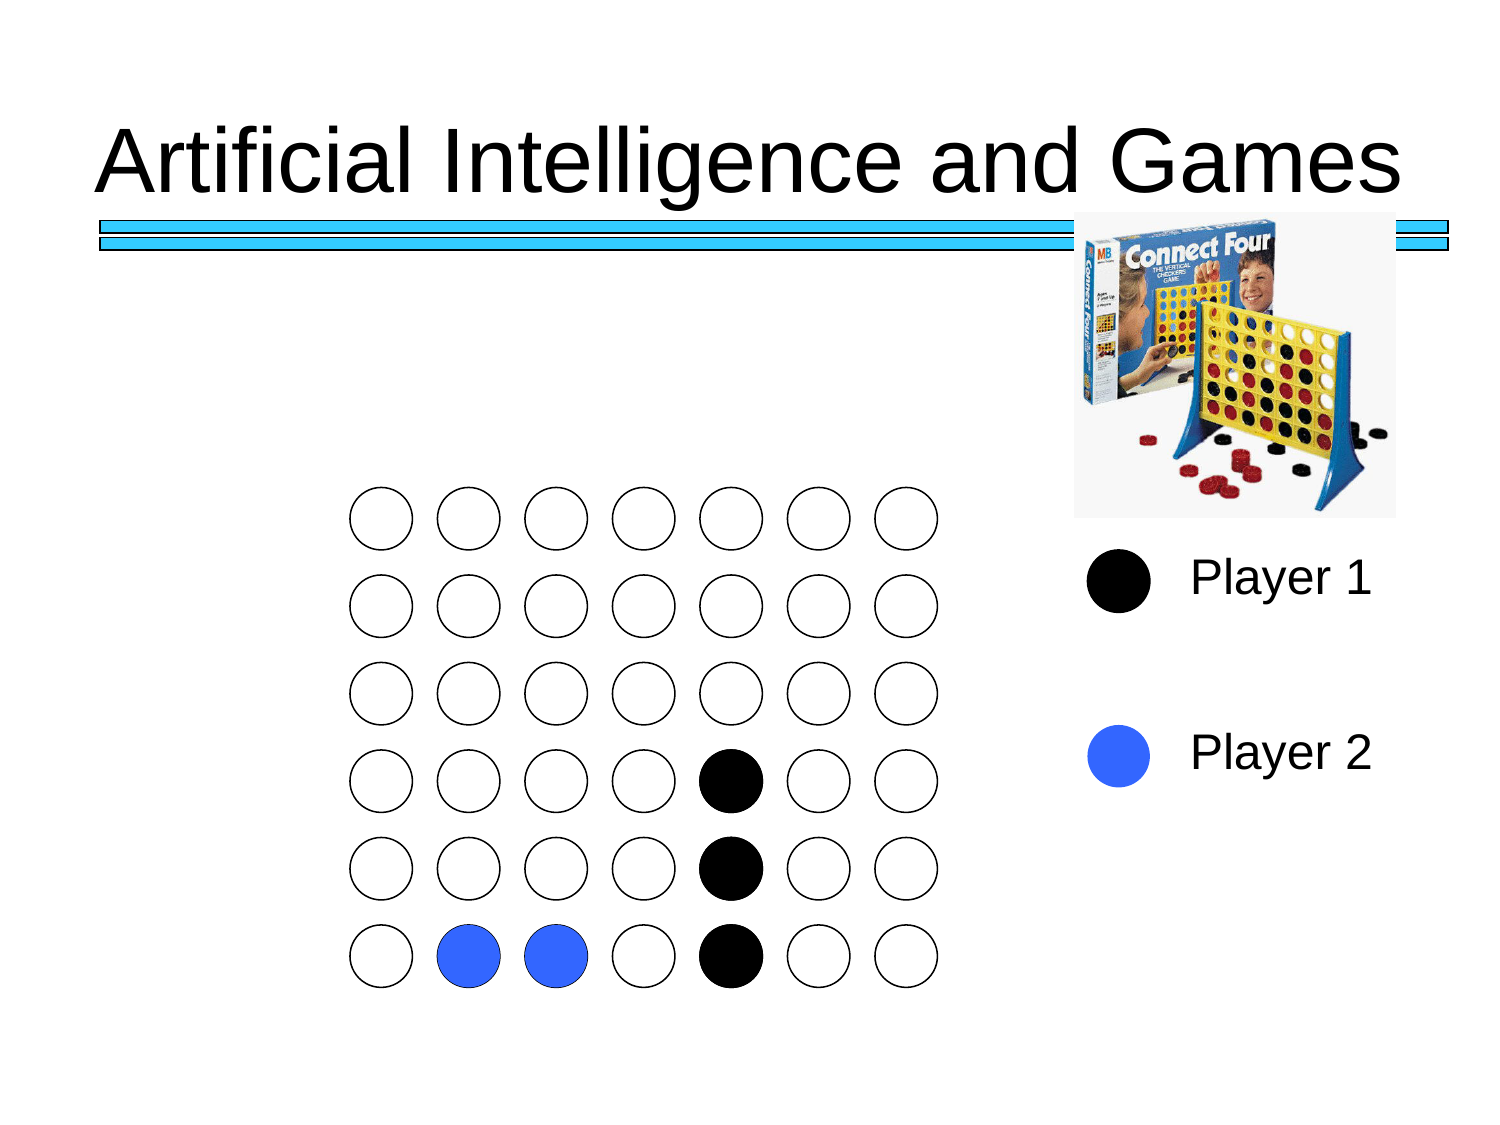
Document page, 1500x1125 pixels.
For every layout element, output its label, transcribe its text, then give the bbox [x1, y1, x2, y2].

text_box [349, 487, 413, 550]
text_box [612, 924, 675, 988]
text_box [787, 924, 850, 988]
text_box [699, 574, 763, 638]
text_box [524, 662, 588, 725]
text_box [874, 487, 938, 550]
text_box [874, 662, 938, 725]
text_box [699, 662, 763, 725]
text_box [1087, 724, 1150, 788]
text_box [349, 749, 413, 813]
text_box [524, 837, 588, 900]
text_box [612, 574, 675, 638]
text_box [699, 837, 763, 900]
text_box [787, 487, 850, 550]
text_box [437, 749, 500, 813]
text_box [349, 837, 413, 900]
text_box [1401, 220, 1449, 251]
text_box [787, 574, 850, 638]
text_box [524, 749, 588, 813]
text_box [437, 924, 500, 988]
text_box [437, 487, 500, 550]
text_box [524, 487, 588, 550]
text_box [787, 837, 850, 900]
picture [1074, 212, 1397, 519]
text_box [349, 924, 413, 988]
text_box [437, 837, 500, 900]
text_box [874, 574, 938, 638]
text_box [874, 924, 938, 988]
text_box [699, 749, 763, 813]
text_box [1087, 549, 1150, 613]
text_box [787, 662, 850, 725]
text_box [699, 487, 763, 550]
text_box [524, 574, 588, 638]
text_box [349, 662, 413, 725]
text_box [699, 924, 763, 988]
text_box [874, 749, 938, 813]
text_box [612, 837, 675, 900]
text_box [99, 220, 1069, 251]
text_box [874, 837, 938, 900]
title Artificial Intelligence and Games [37, 62, 1463, 250]
text_box [787, 749, 850, 813]
text_box [349, 574, 413, 638]
text_box [437, 662, 500, 725]
text_box Player 1 [1174, 537, 1422, 613]
text_box [524, 924, 588, 988]
text_box [437, 574, 500, 638]
text_box [612, 487, 675, 550]
text_box [612, 749, 675, 813]
text_box Player 2 [1174, 712, 1422, 788]
text_box [612, 662, 675, 725]
